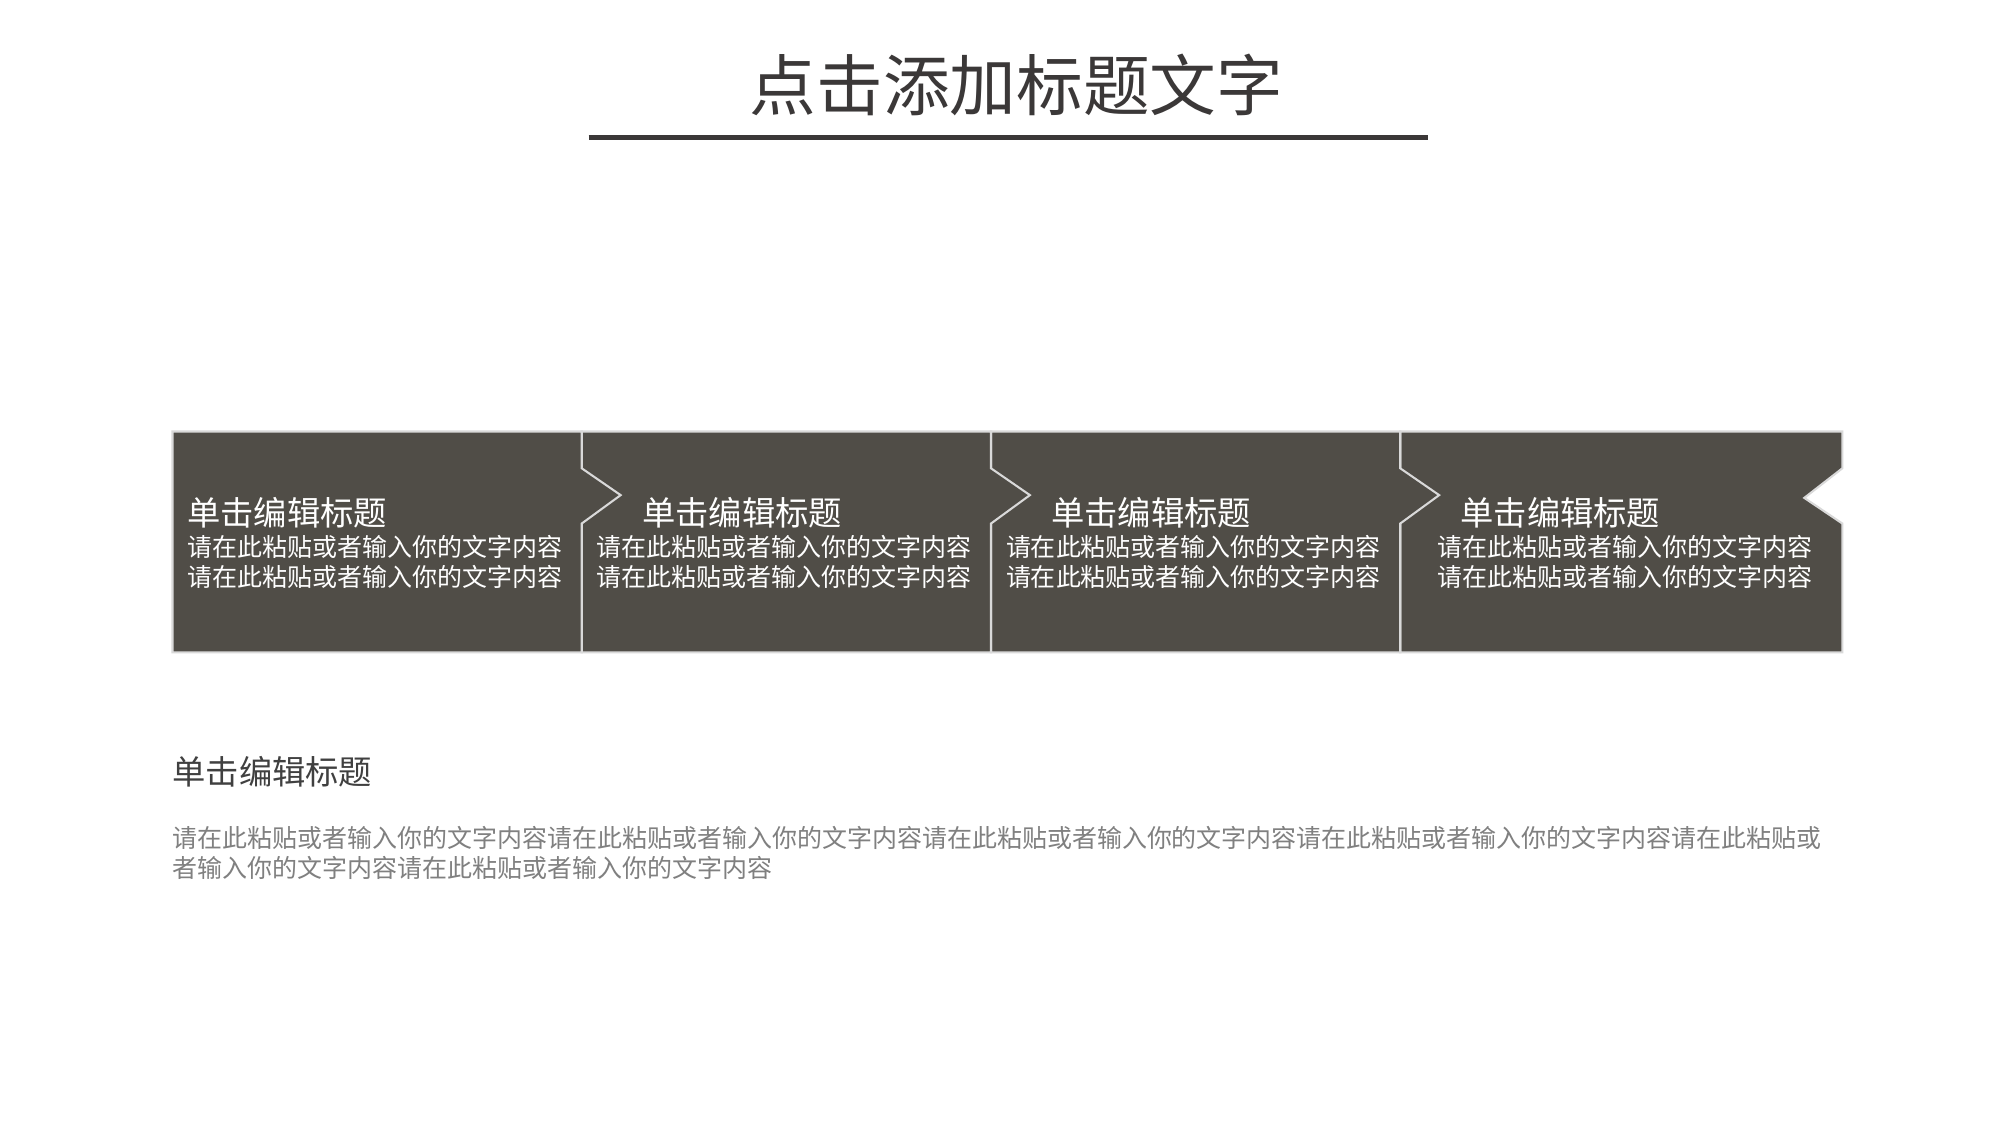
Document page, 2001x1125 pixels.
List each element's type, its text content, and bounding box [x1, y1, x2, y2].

text_box 单击编辑标题 请在此粘贴或者输入你的文字内容 请在此粘贴或者输入你的文字内容 [171, 430, 623, 654]
text_box 单击编辑标题 请在此粘贴或者输入你的文字内容 请在此粘贴或者输入你的文字内容 [1402, 430, 1844, 654]
text_box 请在此粘贴或者输入你的文字内容请在此粘贴或者输入你的文字内容请在此粘贴或者输入你的文字内容请在此粘贴或者输入你的文字内容请在此粘贴或者输入你的文字内容请在此粘贴或者输入你的文字内容 [157, 814, 1861, 950]
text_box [561, 36, 1472, 138]
text_box 单击编辑标题 请在此粘贴或者输入你的文字内容 请在此粘贴或者输入你的文字内容 [993, 430, 1441, 654]
text_box 单击编辑标题 请在此粘贴或者输入你的文字内容 请在此粘贴或者输入你的文字内容 [583, 430, 1032, 654]
text_box 单击编辑标题 [157, 743, 1409, 799]
